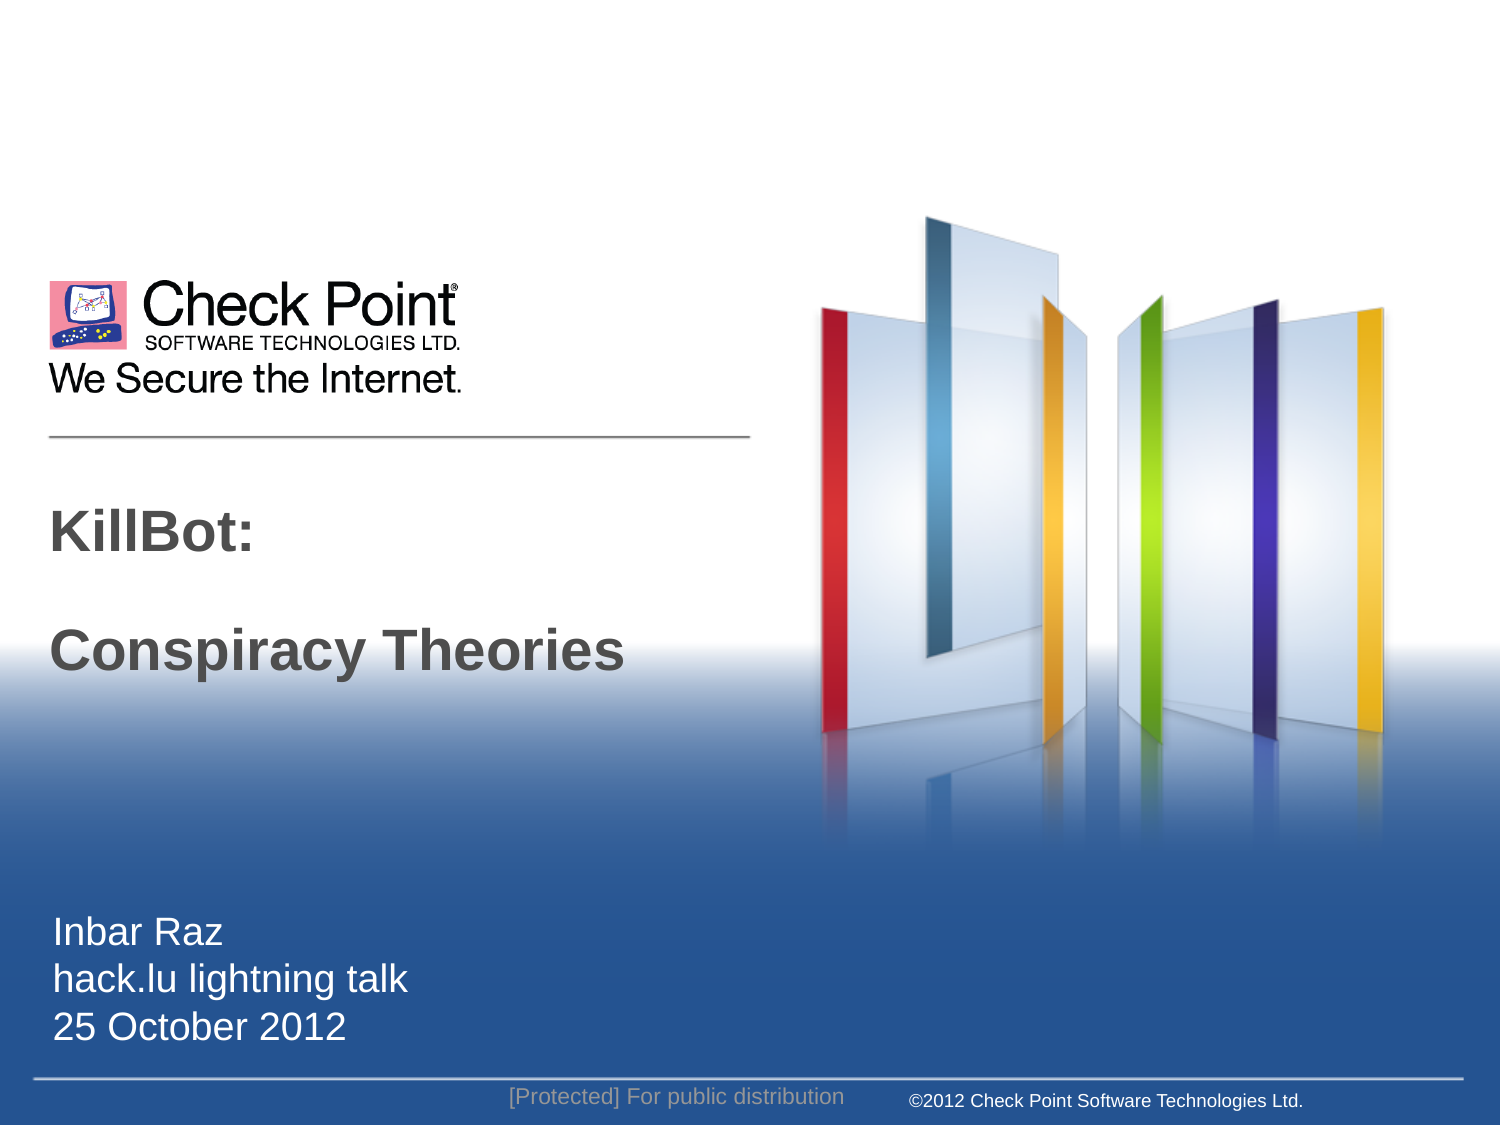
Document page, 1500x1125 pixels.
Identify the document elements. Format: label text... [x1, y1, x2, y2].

footer [Protected] For public distribution [351, 1066, 1002, 1125]
subtitle Inbar Raz hack.lu lightning talk 25 October 2012 [37, 898, 855, 1074]
picture [0, 1, 1500, 1125]
title KillBot: Conspiracy Theories [34, 496, 786, 707]
